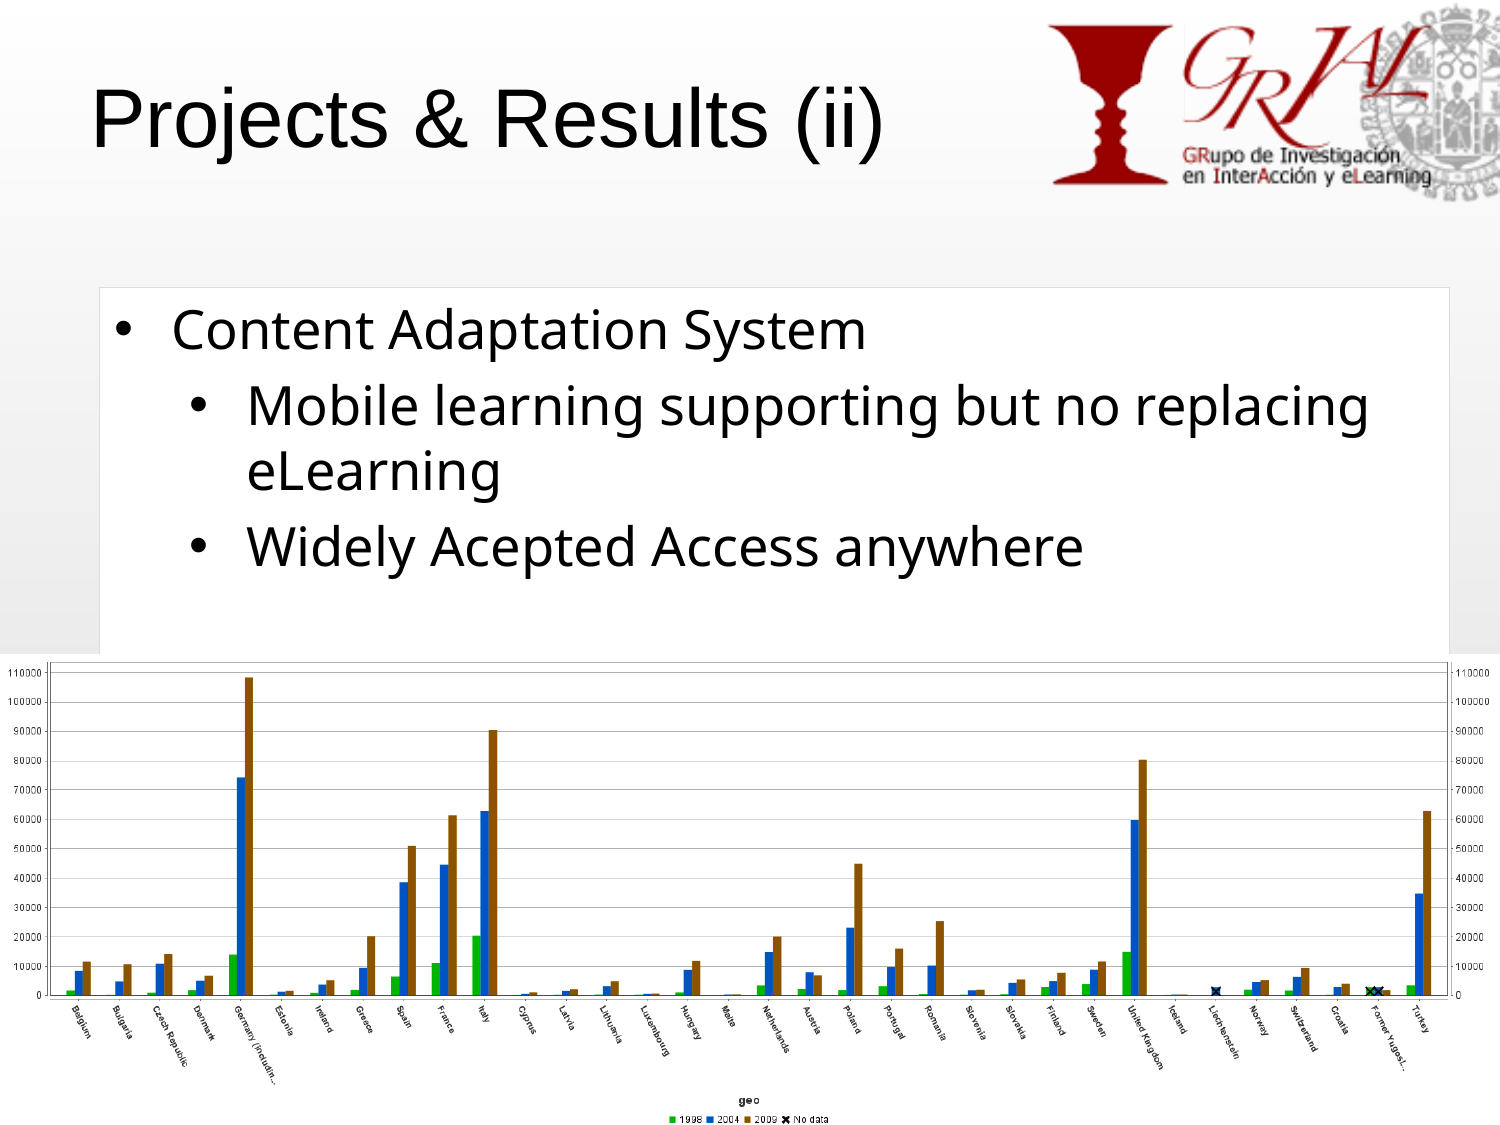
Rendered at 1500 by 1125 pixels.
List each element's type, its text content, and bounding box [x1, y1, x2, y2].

text_box Content Adaptation System Mobile learning supporting but no replacing eLearning Widely Acepted Access anywhere [99, 287, 1450, 653]
picture [1039, 0, 1500, 209]
picture [0, 654, 1500, 1125]
title Projects & Results (ii) [75, 20, 1040, 209]
